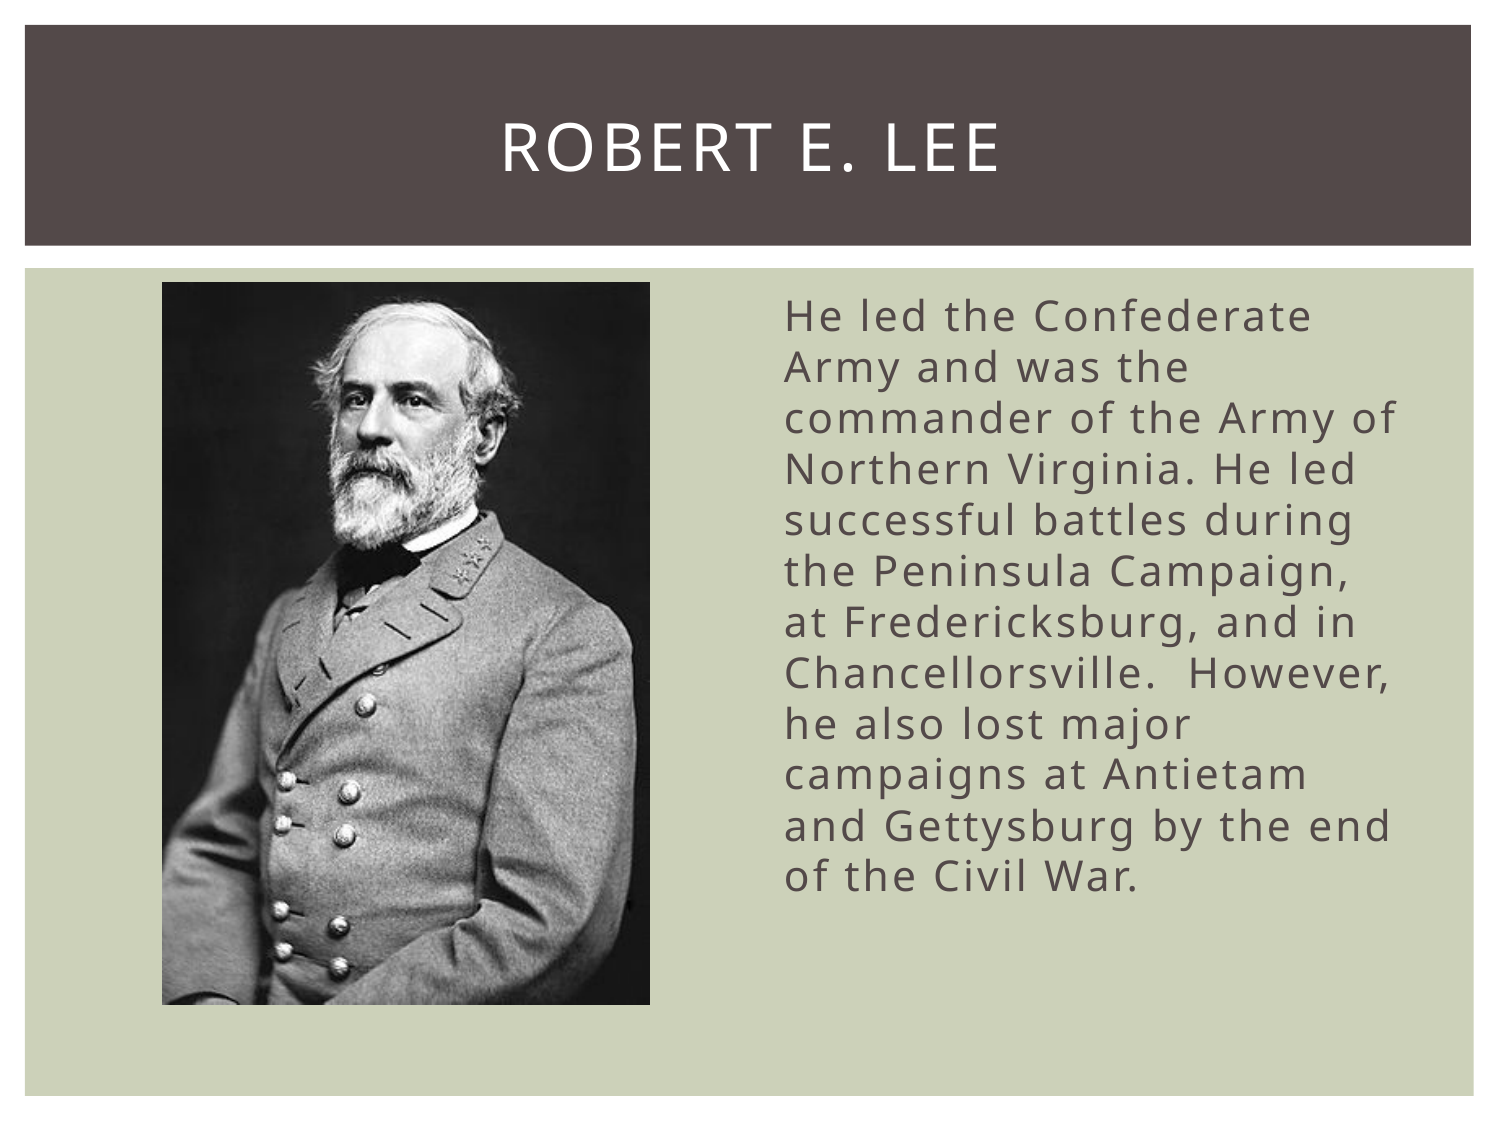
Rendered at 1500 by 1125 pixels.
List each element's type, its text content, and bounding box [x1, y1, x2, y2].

title ROBERT E. LEe [62, 58, 1438, 232]
list He led the Confederate Army and was the commander of the Army of Northern Virginia. He led successful battles during the Peninsula Campaign, at Fredericksburg, and in Chancellorsville. However, he also lost major campaigns at Antietam and Gettysburg by the end of the Civil War. [762, 281, 1425, 1005]
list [162, 282, 651, 1005]
